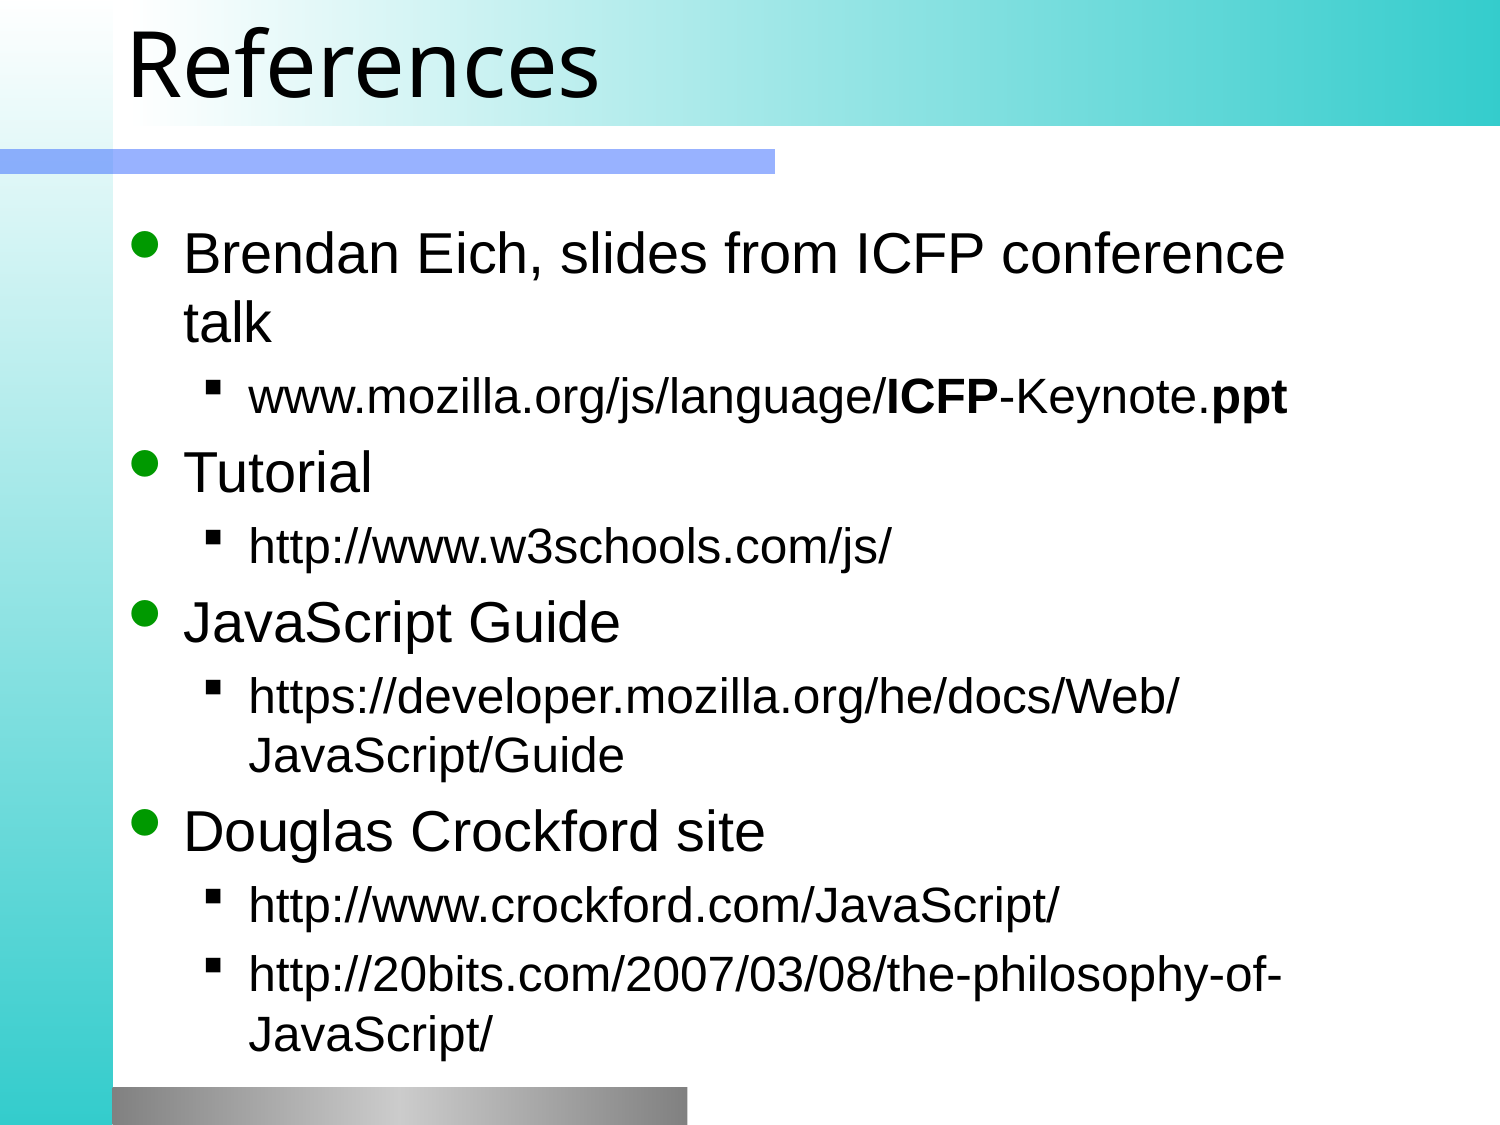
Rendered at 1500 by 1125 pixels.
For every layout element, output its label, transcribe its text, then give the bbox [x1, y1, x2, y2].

list Brendan Eich, slides from ICFP conference talk www.mozilla.org/js/language/ICFP-Keynote.ppt Tutorial http://www.w3schools.com/js/ JavaScript Guide https://developer.mozilla.org/he/docs/Web/JavaScript/Guide Douglas Crockford site http://www.crockford.com/JavaScript/ http://20bits.com/2007/03/08/the-philosophy-of-JavaScript/ [112, 207, 1388, 1073]
title References [110, 0, 1424, 126]
